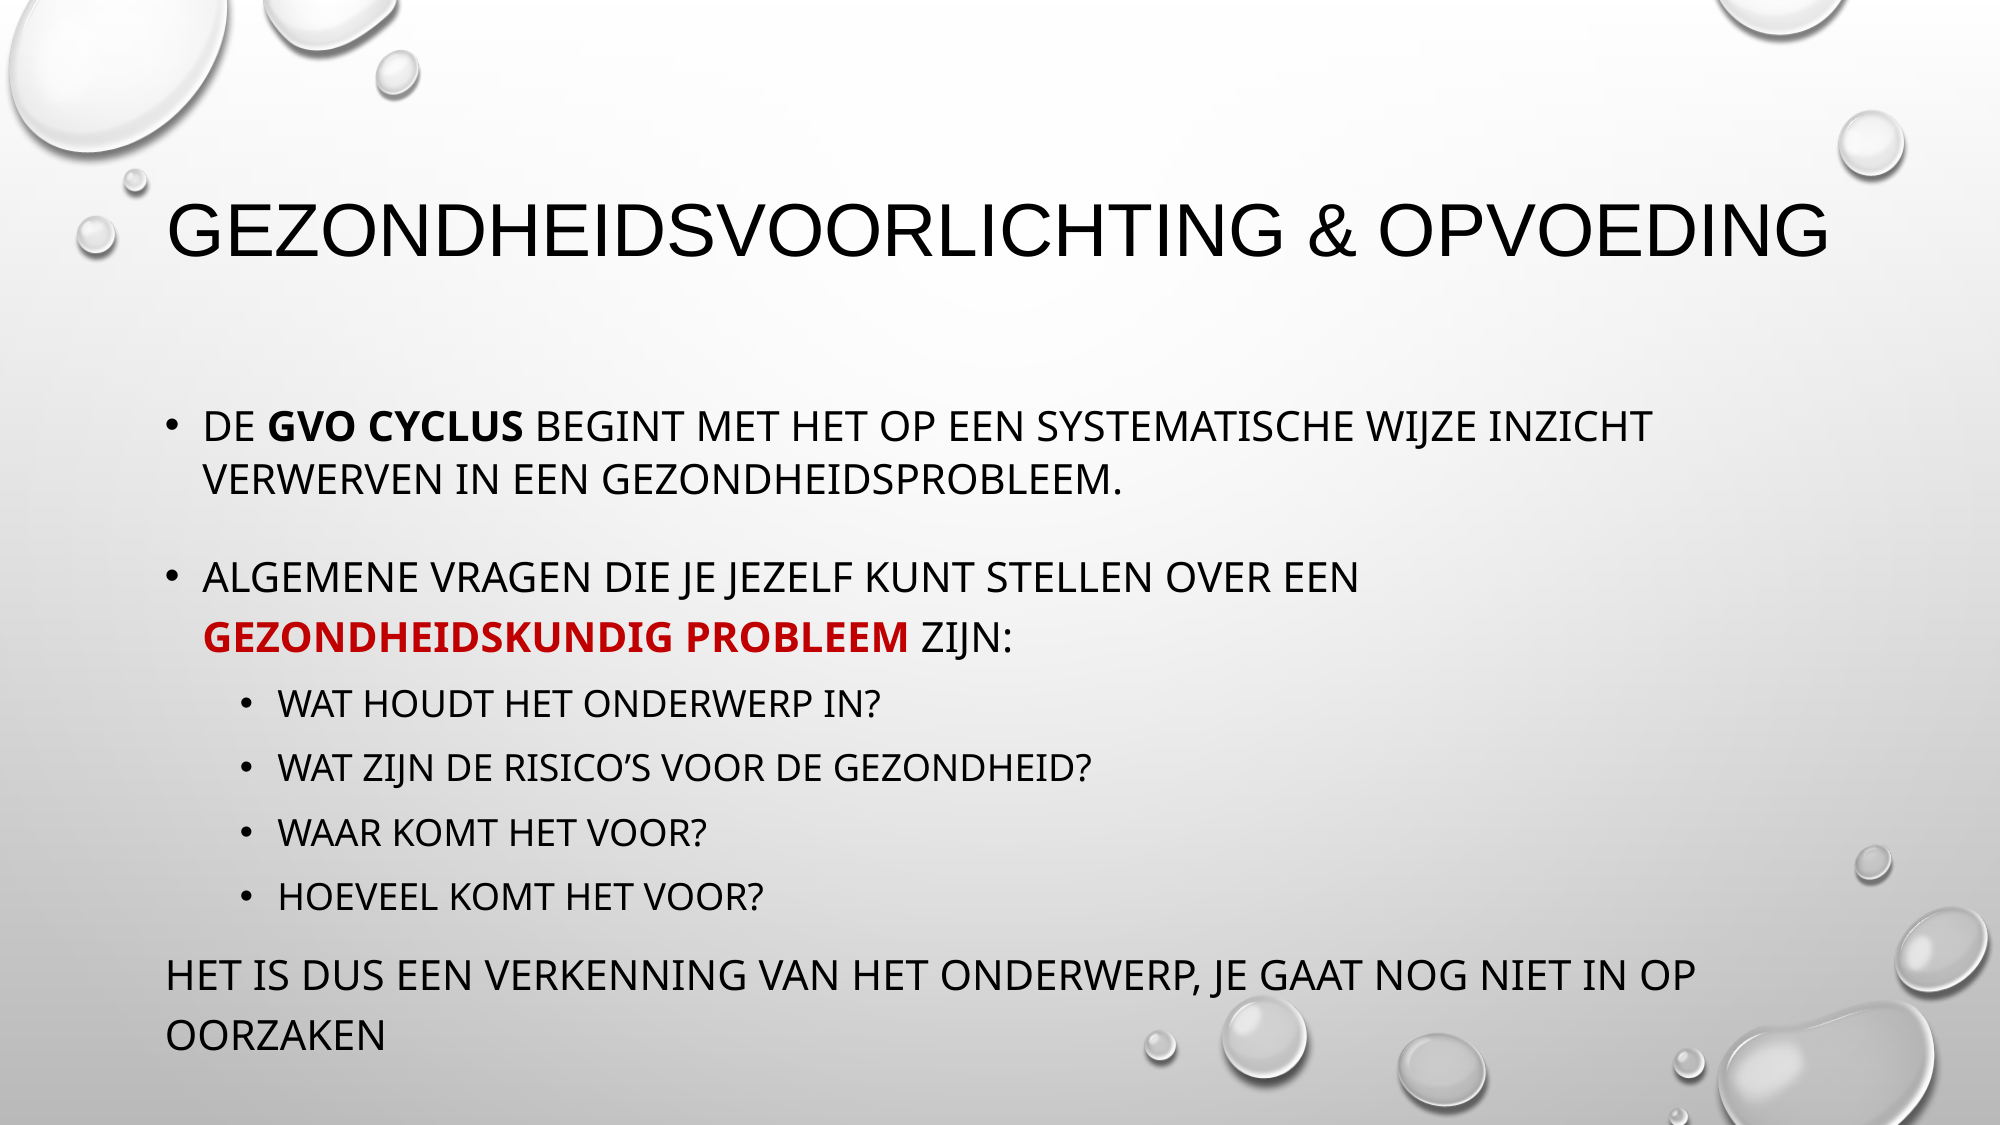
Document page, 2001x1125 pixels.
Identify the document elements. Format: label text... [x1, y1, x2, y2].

list De GVO cyclus begint met het op een systematische wijze inzicht verwerven in een gezondheidsprobleem. Algemene vragen die je jezelf kunt stellen over een gezondheidskundig probleem zijn: Wat houdt het onderwerp in? Wat zijn de risico’s voor de gezondheid? Waar komt het voor? Hoeveel komt het voor? Het is dus een verkenning van het onderwerp, je gaat nog niet in op oorzaken [149, 388, 1850, 1105]
title Gezondheidsvoorlichting & opvoeding [149, 101, 1851, 364]
picture [0, 0, 2000, 1125]
